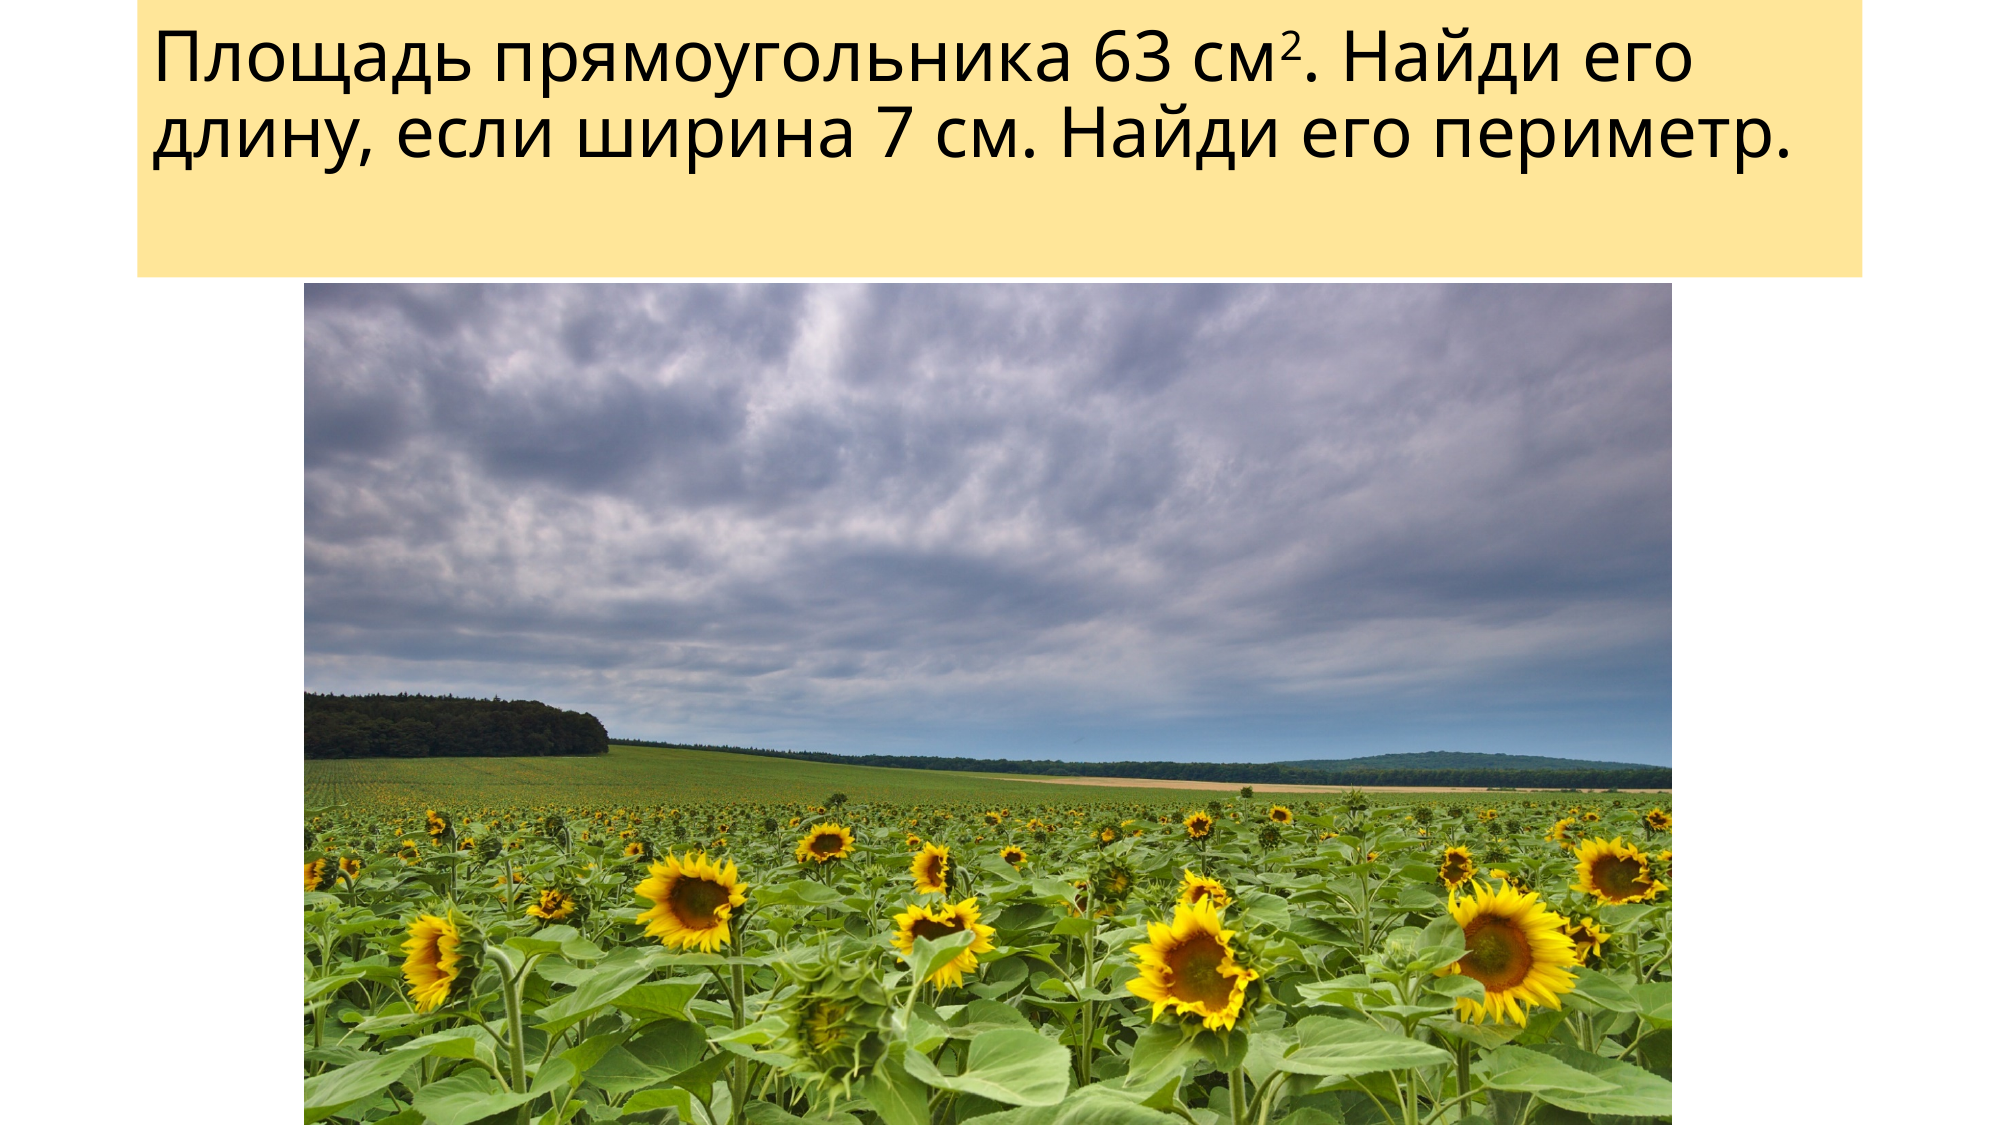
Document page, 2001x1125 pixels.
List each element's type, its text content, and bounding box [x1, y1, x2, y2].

title Площадь прямоугольника 63 см2. Найди его длину, если ширина 7 см. Найди его периметр. [137, 0, 1863, 278]
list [304, 283, 1672, 1125]
